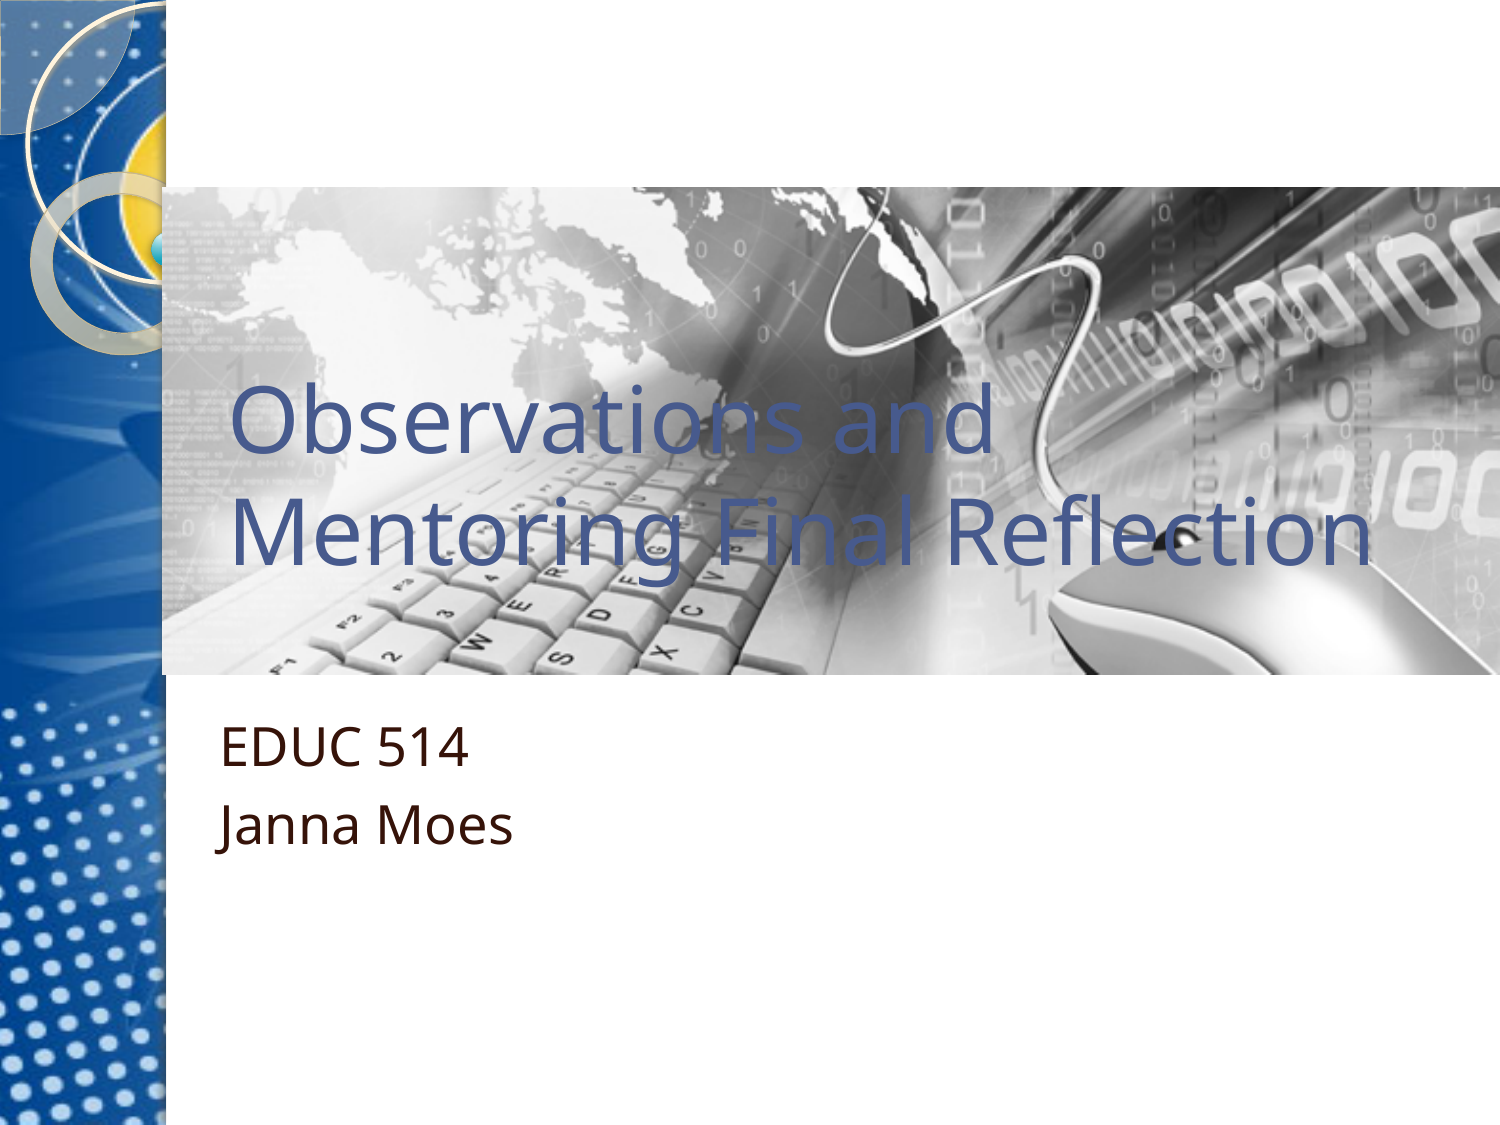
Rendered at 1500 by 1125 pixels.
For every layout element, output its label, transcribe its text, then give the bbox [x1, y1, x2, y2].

picture [154, 187, 1500, 676]
subtitle EDUC 514 Janna Moes [200, 712, 1415, 1000]
picture [0, 134, 166, 1125]
picture [62, 195, 161, 280]
picture [53, 241, 160, 332]
picture [32, 13, 160, 207]
picture [136, 0, 164, 4]
